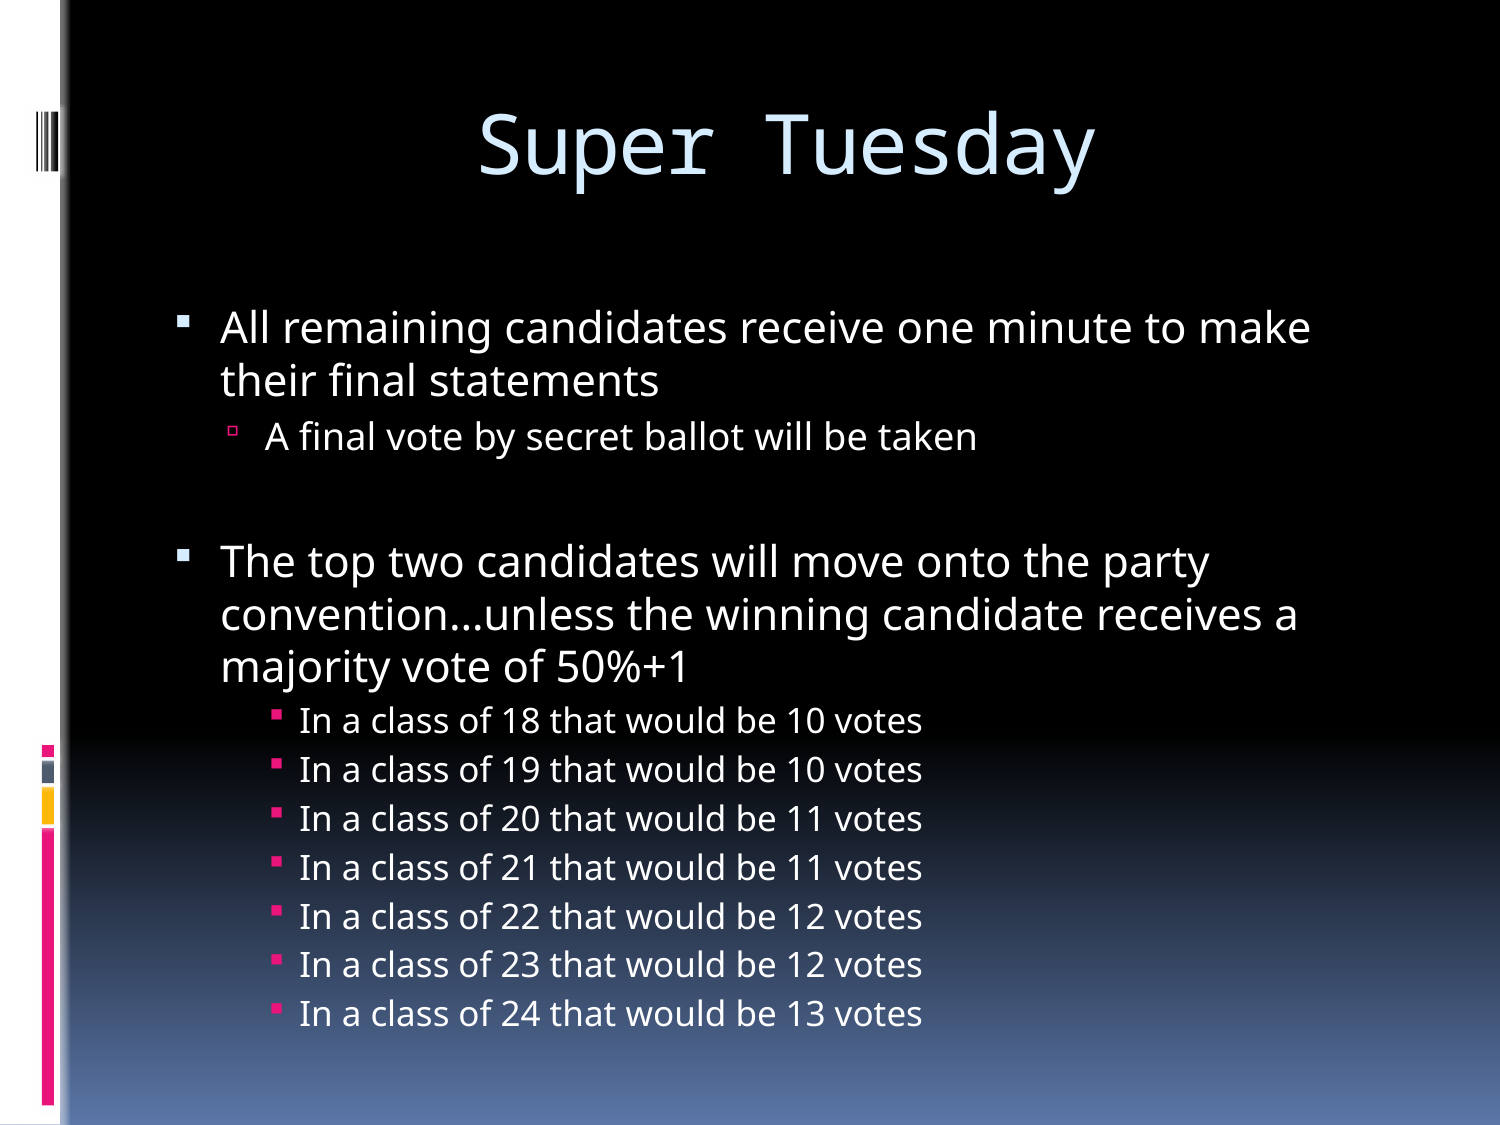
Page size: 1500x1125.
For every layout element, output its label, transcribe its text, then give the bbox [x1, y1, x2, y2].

list All remaining candidates receive one minute to make their final statements A final vote by secret ballot will be taken The top two candidates will move onto the party convention…unless the winning candidate receives a majority vote of 50%+1 In a class of 18 that would be 10 votes In a class of 19 that would be 10 votes In a class of 20 that would be 11 votes In a class of 21 that would be 11 votes In a class of 22 that would be 12 votes In a class of 23 that would be 12 votes In a class of 24 that would be 13 votes [150, 292, 1425, 1043]
title Super Tuesday [150, 83, 1425, 234]
